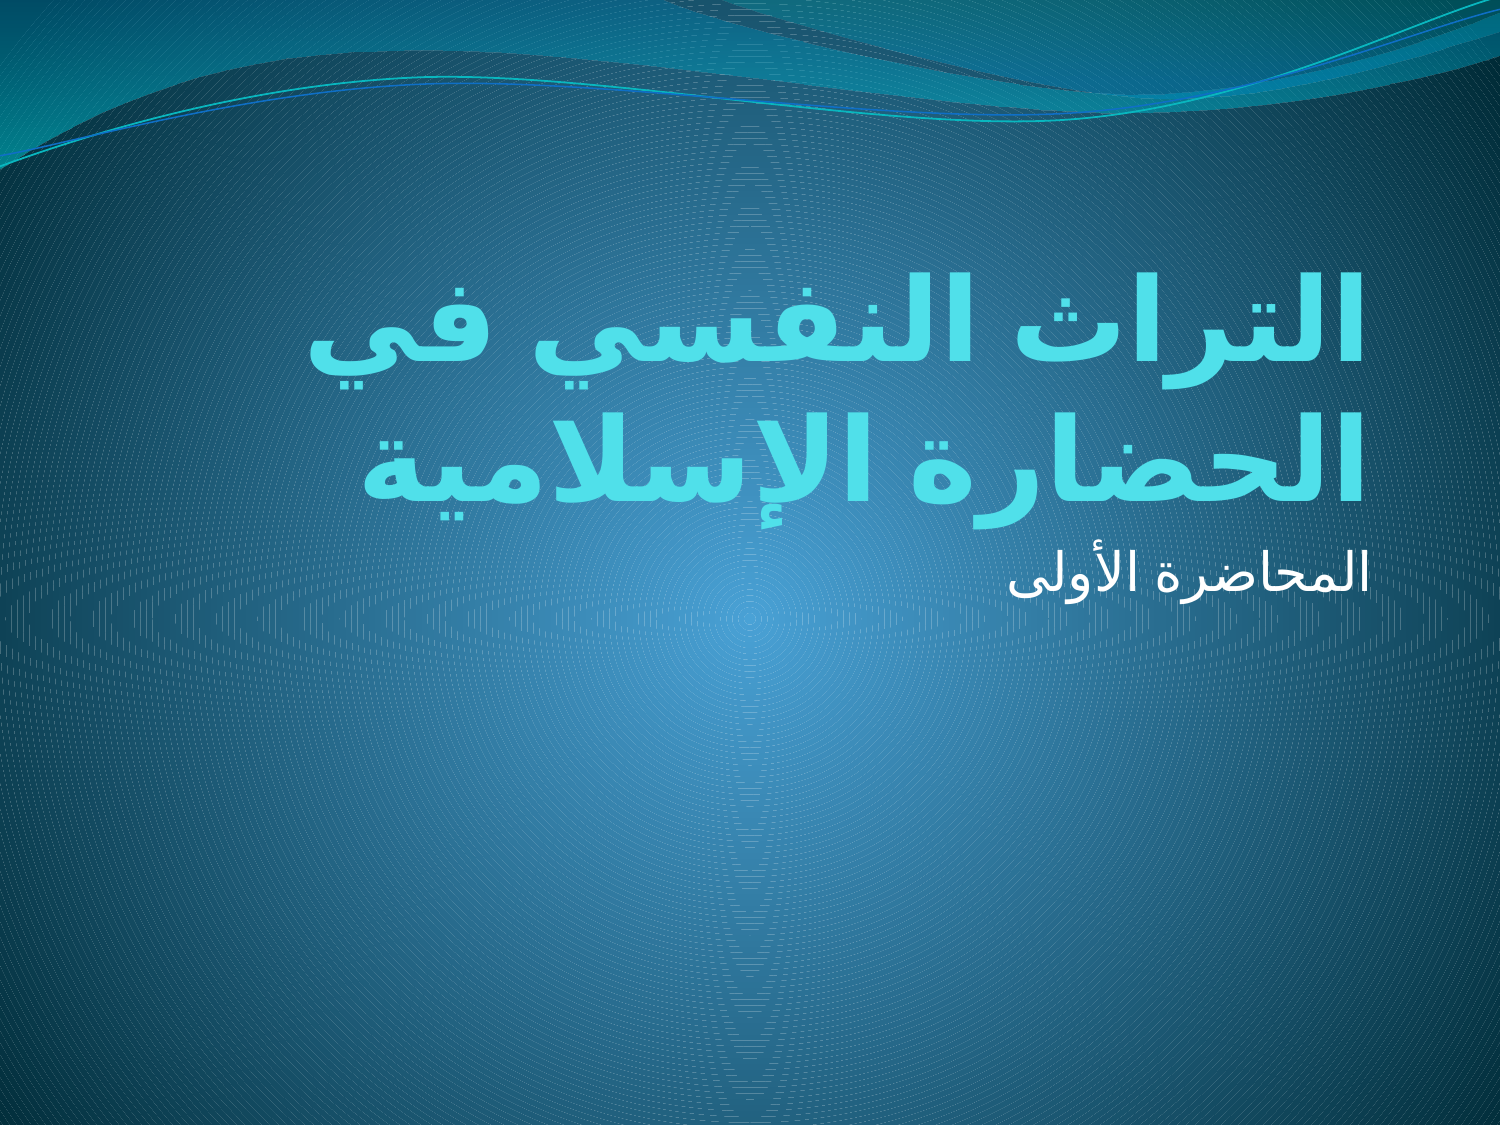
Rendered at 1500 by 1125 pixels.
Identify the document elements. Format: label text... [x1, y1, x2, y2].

title التراث النفسي في الحضارة الإسلامية [87, 224, 1376, 525]
subtitle المحاضرة الأولى [87, 529, 1376, 818]
